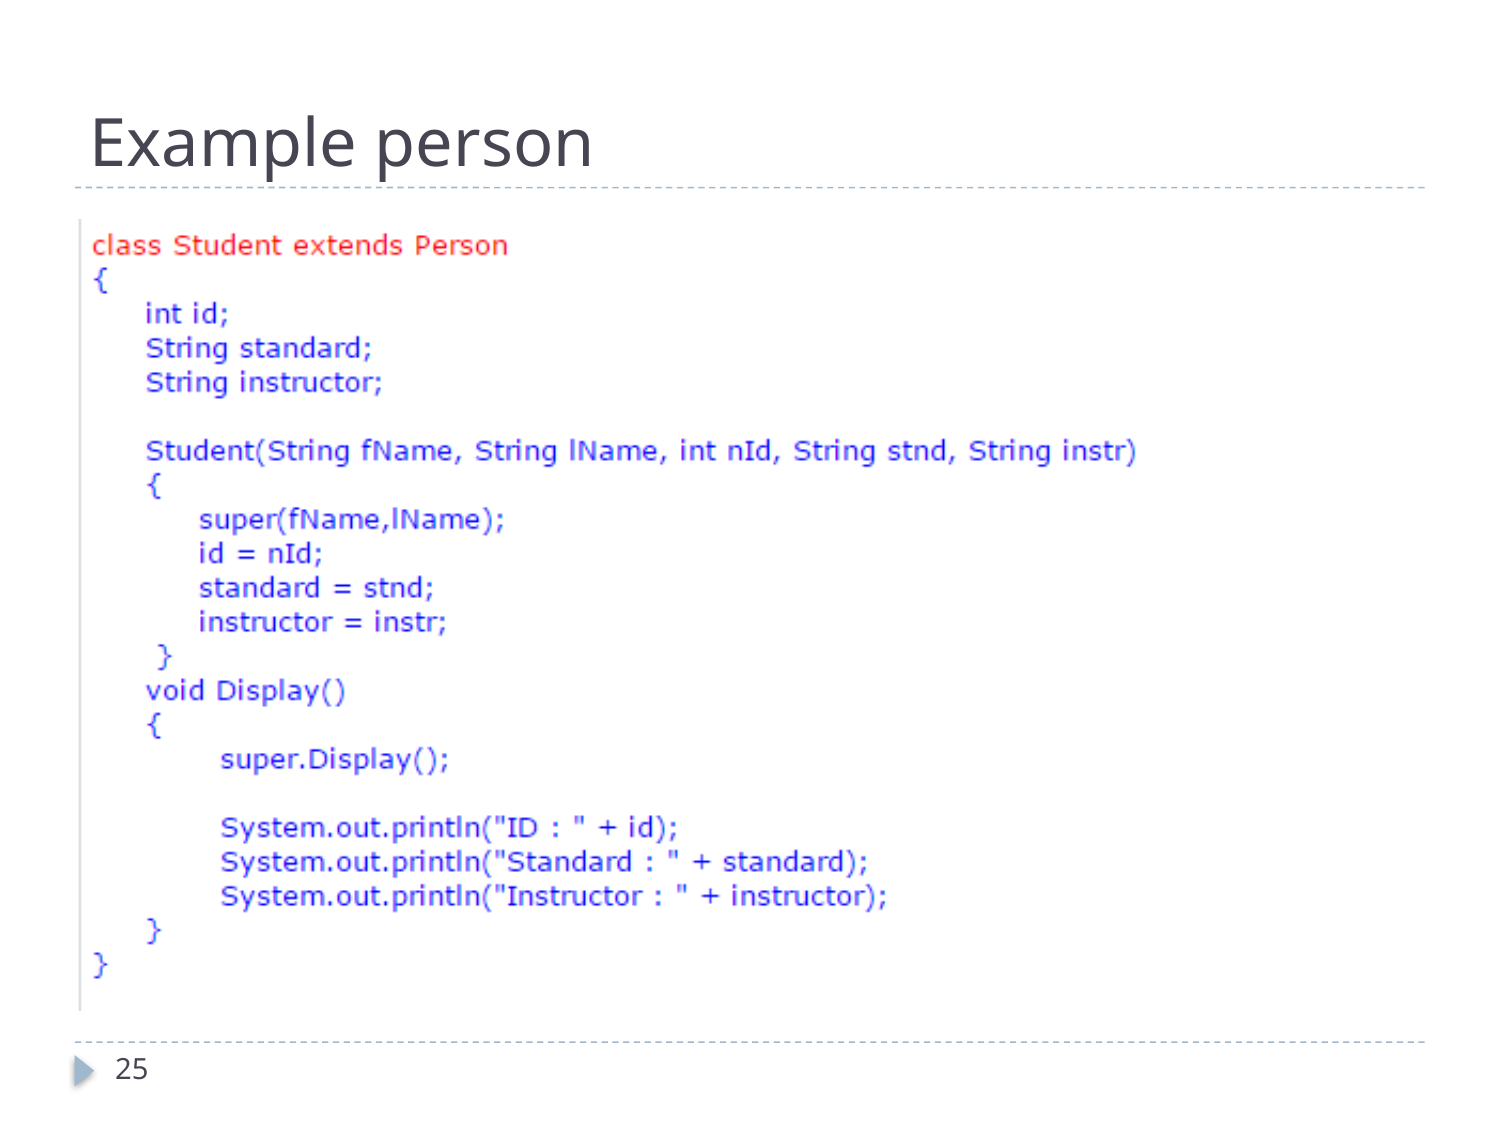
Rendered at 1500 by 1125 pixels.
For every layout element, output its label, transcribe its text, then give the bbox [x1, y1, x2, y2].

slide_number 25 [100, 1042, 426, 1103]
title Example person [75, 24, 1425, 188]
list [73, 219, 1270, 1011]
